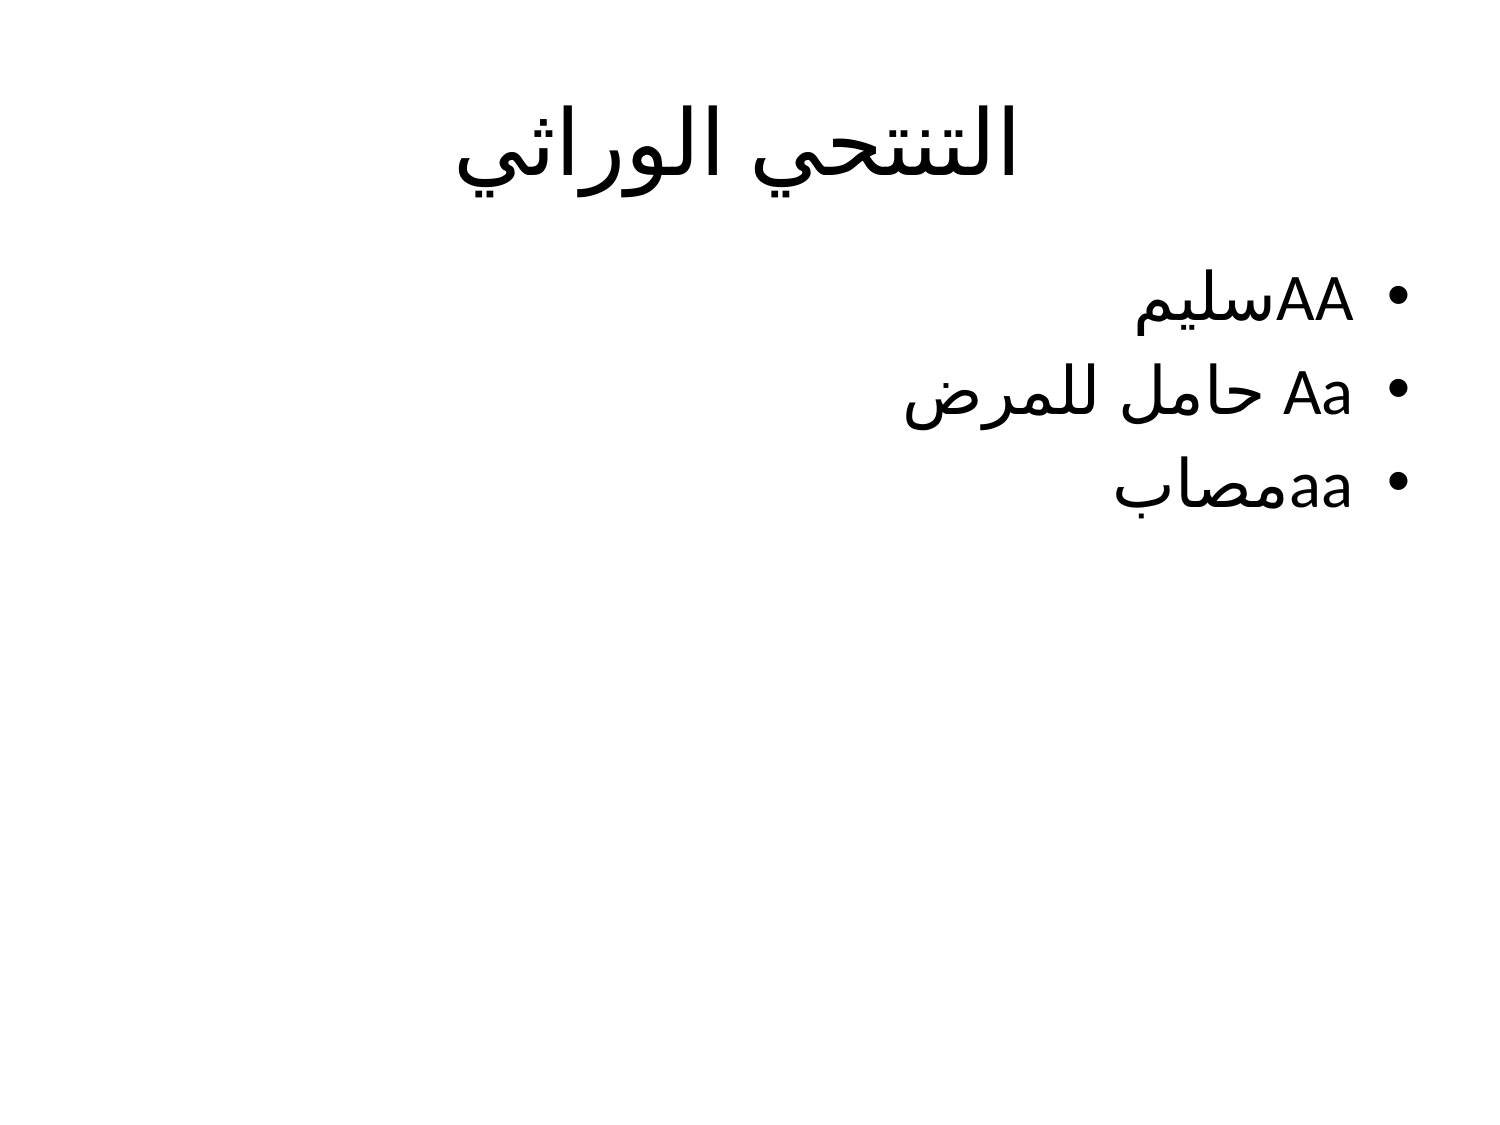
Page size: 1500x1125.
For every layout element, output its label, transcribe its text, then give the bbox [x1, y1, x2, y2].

title التنتحي الوراثي [75, 45, 1425, 233]
list AAسليم Aa حامل للمرض aaمصاب [75, 246, 1425, 989]
